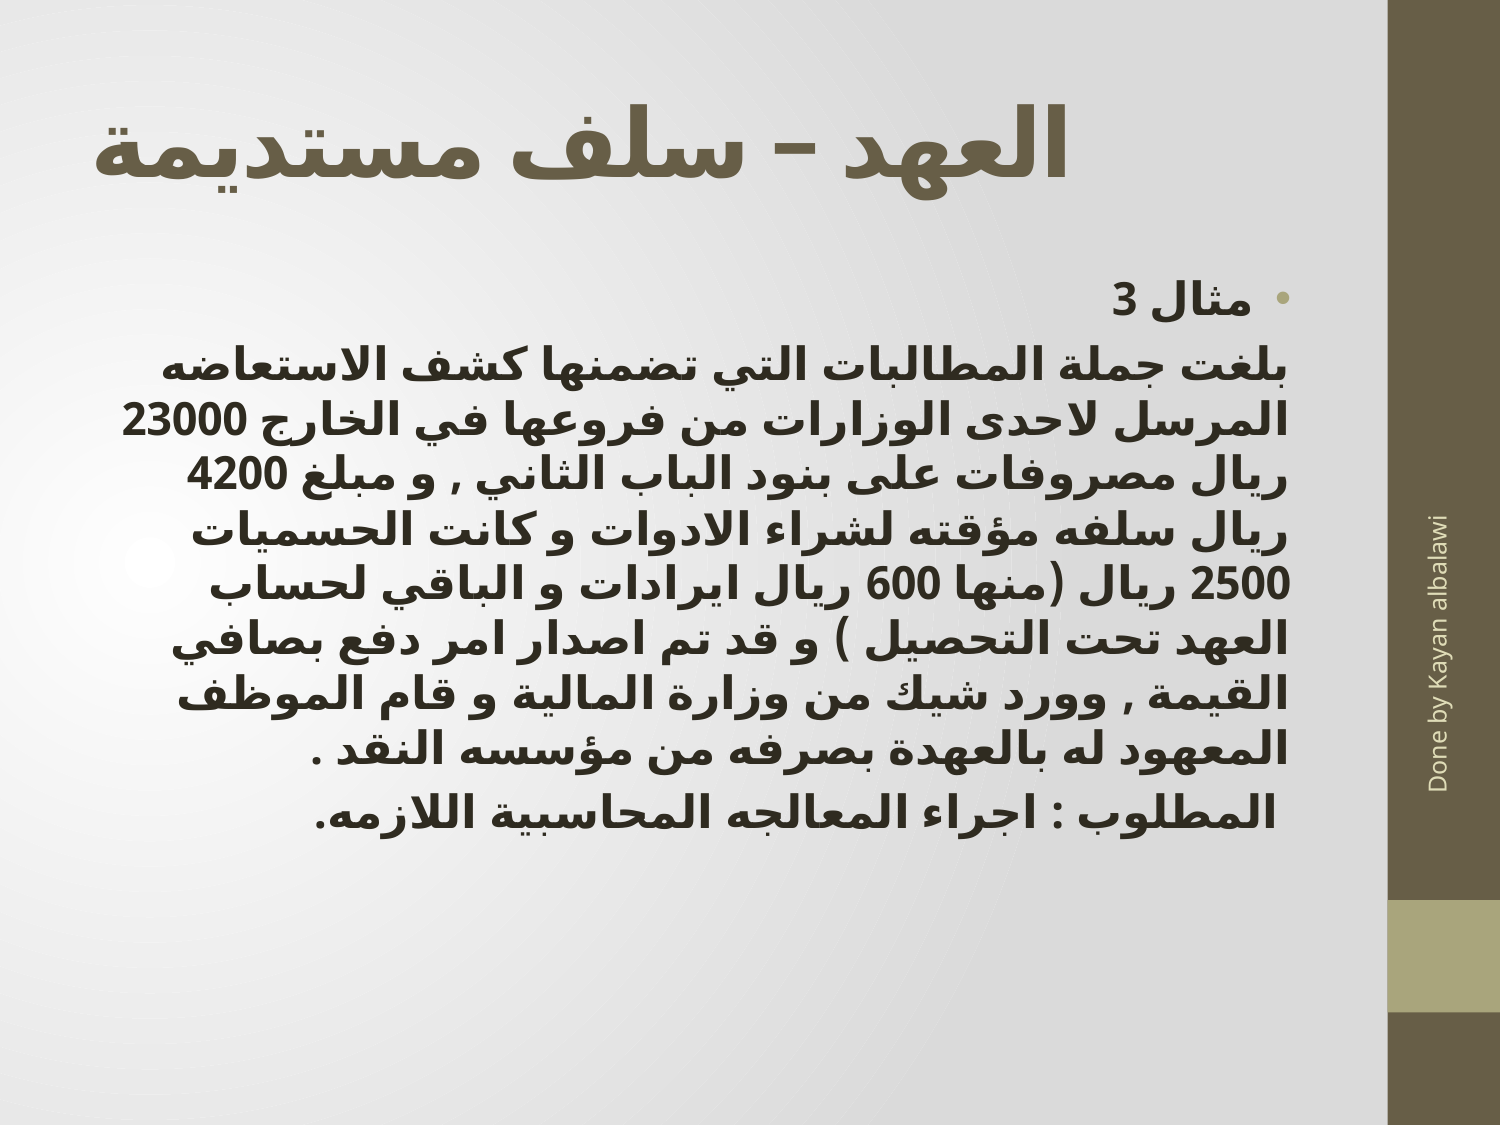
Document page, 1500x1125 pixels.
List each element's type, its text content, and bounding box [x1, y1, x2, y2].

list مثال 3 بلغت جملة المطالبات التي تضمنها كشف الاستعاضه المرسل لاحدى الوزارات من فروعها في الخارج 23000 ريال مصروفات على بنود الباب الثاني , و مبلغ 4200 ريال سلفه مؤقته لشراء الادوات و كانت الحسميات 2500 ريال (منها 600 ريال ايرادات و الباقي لحساب العهد تحت التحصيل ) و قد تم اصدار امر دفع بصافي القيمة , وورد شيك من وزارة المالية و قام الموظف المعهود له بالعهدة بصرفه من مؤسسه النقد . المطلوب : اجراء المعالجه المحاسبية اللازمه. [75, 262, 1325, 1050]
title العهد – سلف مستديمة [75, 45, 1325, 233]
footer Done by Kayan albalawi [1408, 500, 1469, 889]
